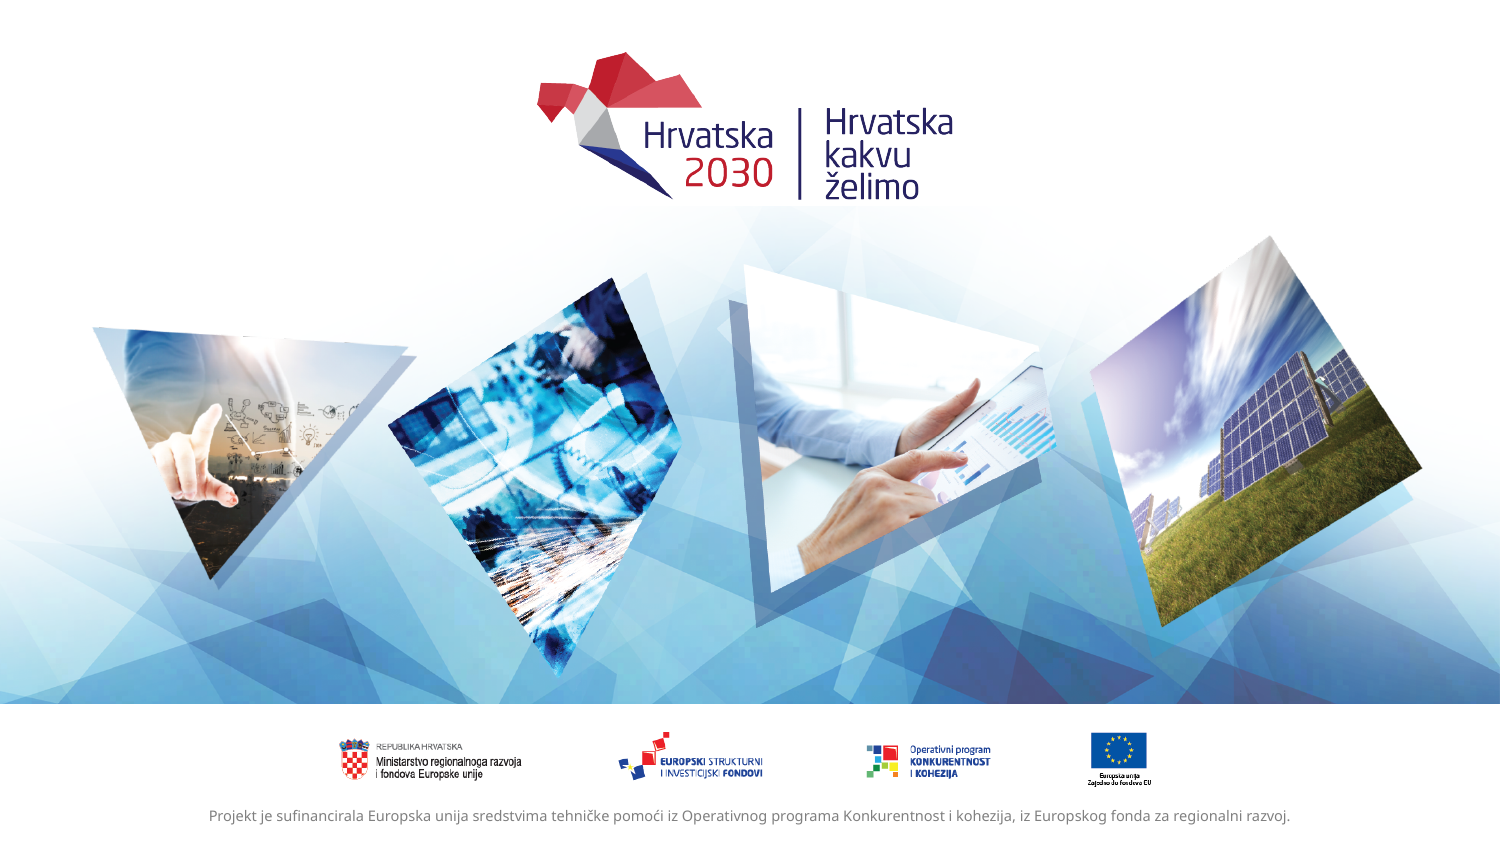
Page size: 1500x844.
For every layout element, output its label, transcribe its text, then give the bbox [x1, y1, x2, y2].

picture [0, 51, 1500, 806]
text_box Projekt je sufinancirala Europska unija sredstvima tehničke pomoći iz Operativnog programa Konkurentnost i kohezija, iz Europskog fonda za regionalni razvoj. [0, 799, 1500, 833]
